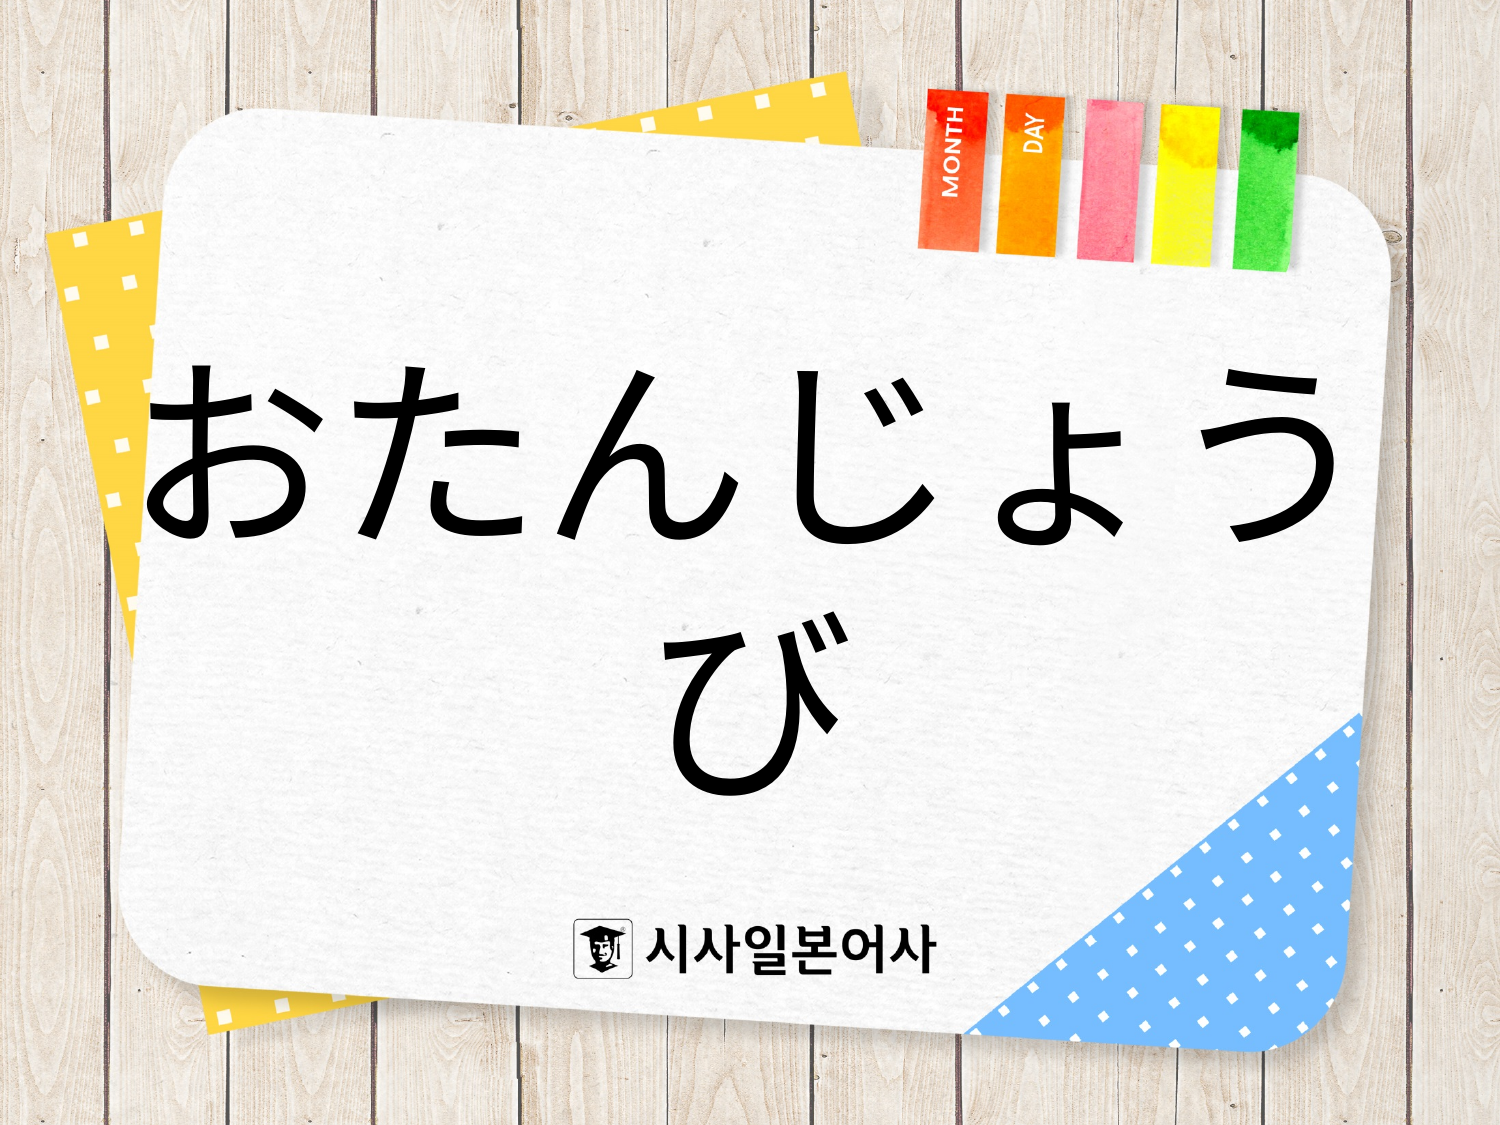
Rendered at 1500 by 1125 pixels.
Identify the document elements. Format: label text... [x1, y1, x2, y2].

picture [0, 0, 1500, 1125]
title おたんじょうび [75, 338, 1425, 811]
